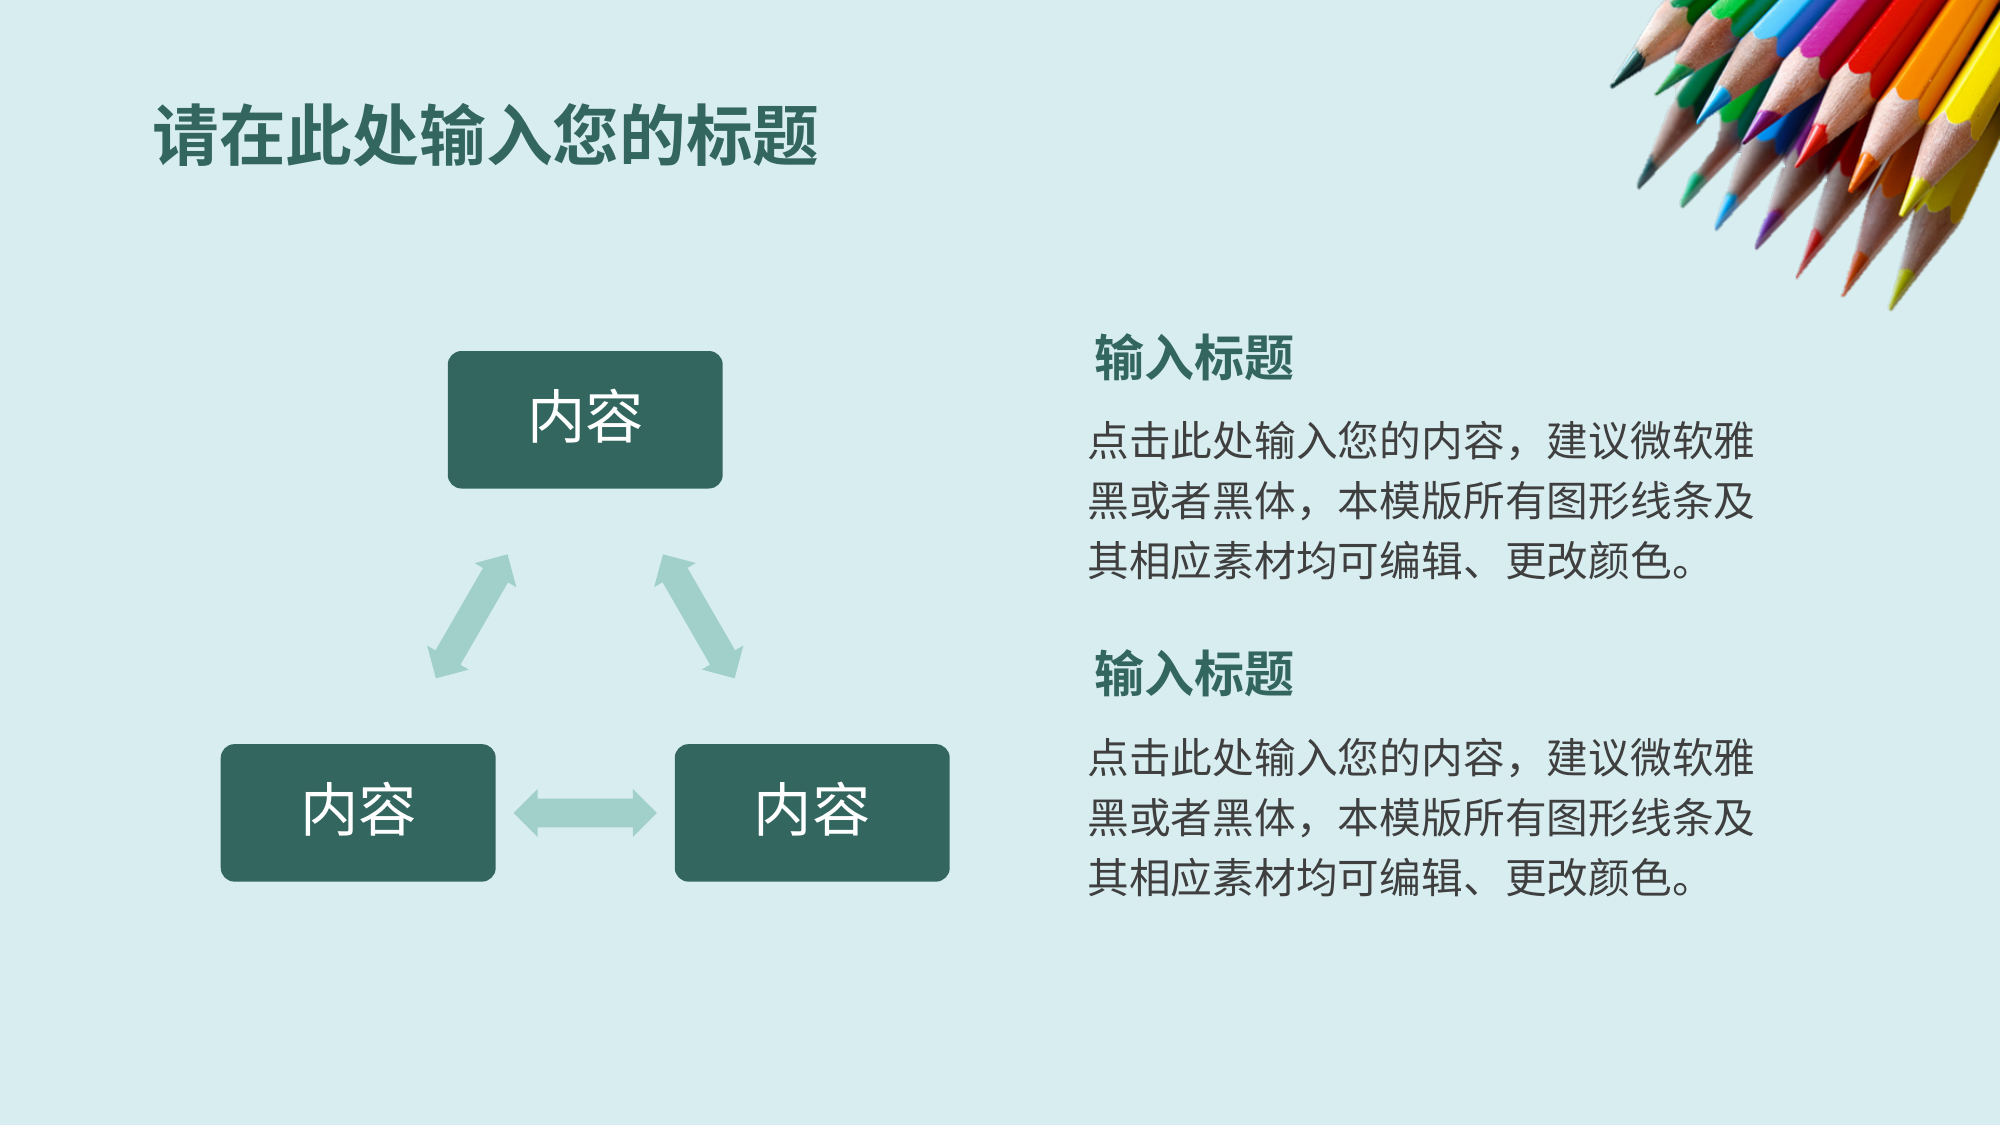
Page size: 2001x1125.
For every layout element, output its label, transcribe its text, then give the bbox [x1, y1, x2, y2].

text_box 点击此处输入您的内容，建议微软雅黑或者黑体，本模版所有图形线条及其相应素材均可编辑、更改颜色。 [1072, 397, 1775, 609]
text_box 内容 [219, 743, 497, 883]
text_box 输入标题 [1079, 318, 1634, 394]
text_box 点击此处输入您的内容，建议微软雅黑或者黑体，本模版所有图形线条及其相应素材均可编辑、更改颜色。 [1072, 714, 1775, 926]
text_box 内容 [446, 349, 724, 490]
text_box [654, 554, 744, 679]
text_box [513, 788, 657, 837]
title 请在此处输入您的标题 [137, 59, 1863, 219]
text_box [427, 554, 517, 679]
text_box 输入标题 [1079, 635, 1634, 711]
picture [1575, 0, 2000, 315]
text_box 内容 [673, 743, 951, 883]
